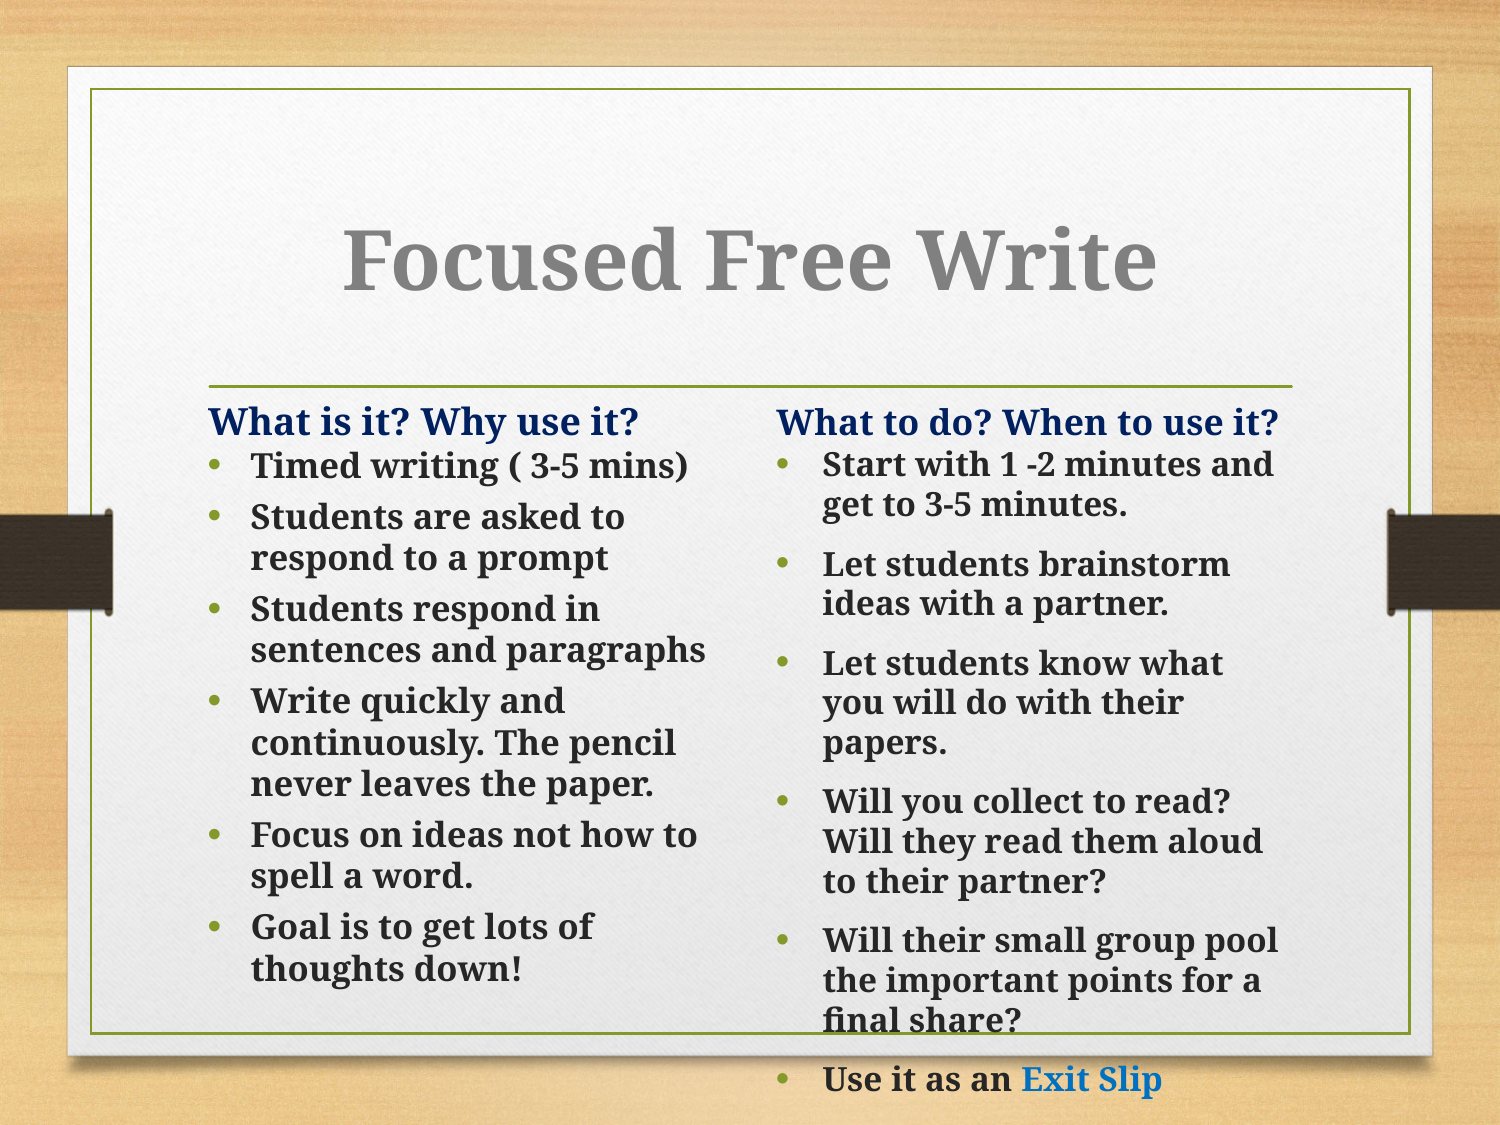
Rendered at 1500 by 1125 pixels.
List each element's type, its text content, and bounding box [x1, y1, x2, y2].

picture [0, 0, 1500, 1125]
list What is it? Why use it? [193, 387, 741, 450]
title Focused Free Write [193, 150, 1309, 365]
list Start with 1 -2 minutes and get to 3-5 minutes. Let students brainstorm ideas with a partner. Let students know what you will do with their papers. Will you collect to read? Will they read them aloud to their partner? Will their small group pool the important points for a final share? Use it as an Exit Slip [760, 436, 1309, 1025]
list Timed writing ( 3-5 mins) Students are asked to respond to a prompt Students respond in sentences and paragraphs Write quickly and continuously. The pencil never leaves the paper. Focus on ideas not how to spell a word. Goal is to get lots of thoughts down! [192, 436, 740, 1037]
list What to do? When to use it? [761, 387, 1309, 436]
